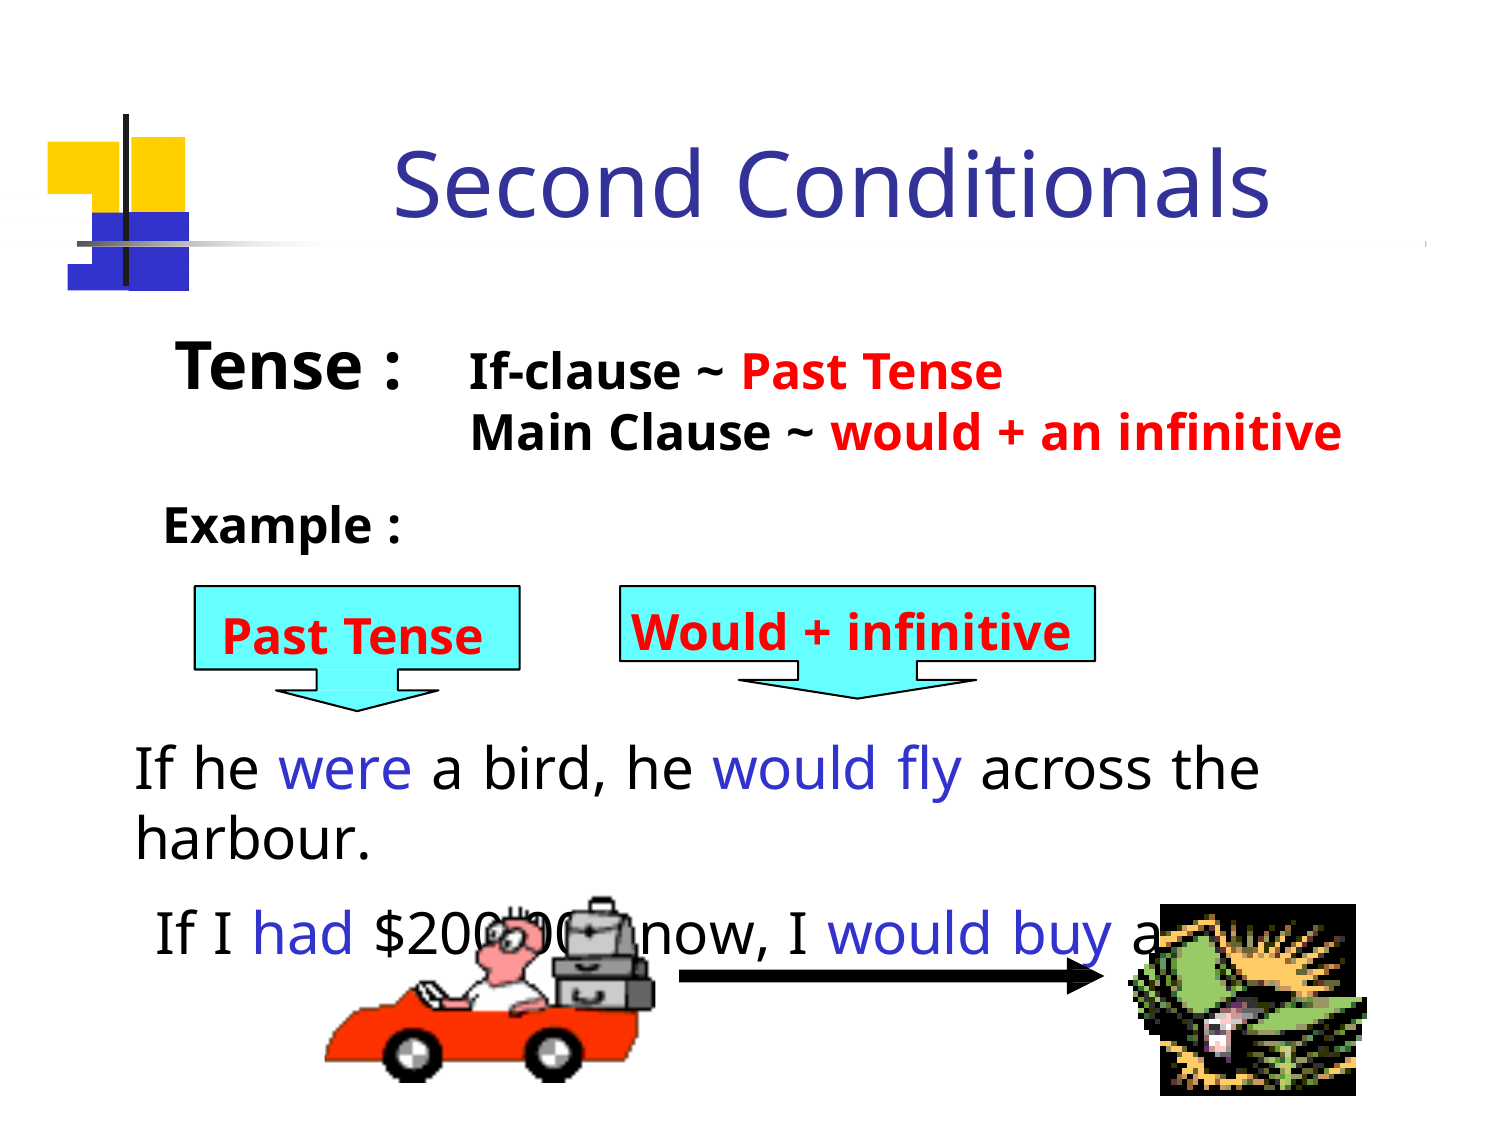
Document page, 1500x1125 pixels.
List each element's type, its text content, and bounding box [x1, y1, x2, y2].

picture [1328, 241, 1427, 247]
text_box Example : [160, 493, 413, 554]
picture [0, 137, 172, 291]
text_box [679, 957, 1105, 995]
text_box [324, 881, 656, 1083]
text_box If-clause ~ Past Tense Main Clause ~ would + an infinitive [467, 340, 1367, 460]
text_box Tense : [172, 322, 418, 403]
text_box [194, 586, 520, 712]
text_box If he were a bird, he would fly across the harbour. If I had $200,000 now, I would buy a car. [132, 731, 1429, 966]
text_box Past Tense [219, 604, 495, 665]
title Second Conditionals [172, 125, 1328, 314]
text_box [620, 586, 1096, 699]
text_box [1128, 904, 1373, 1096]
text_box Would + infinitive [628, 600, 1087, 660]
